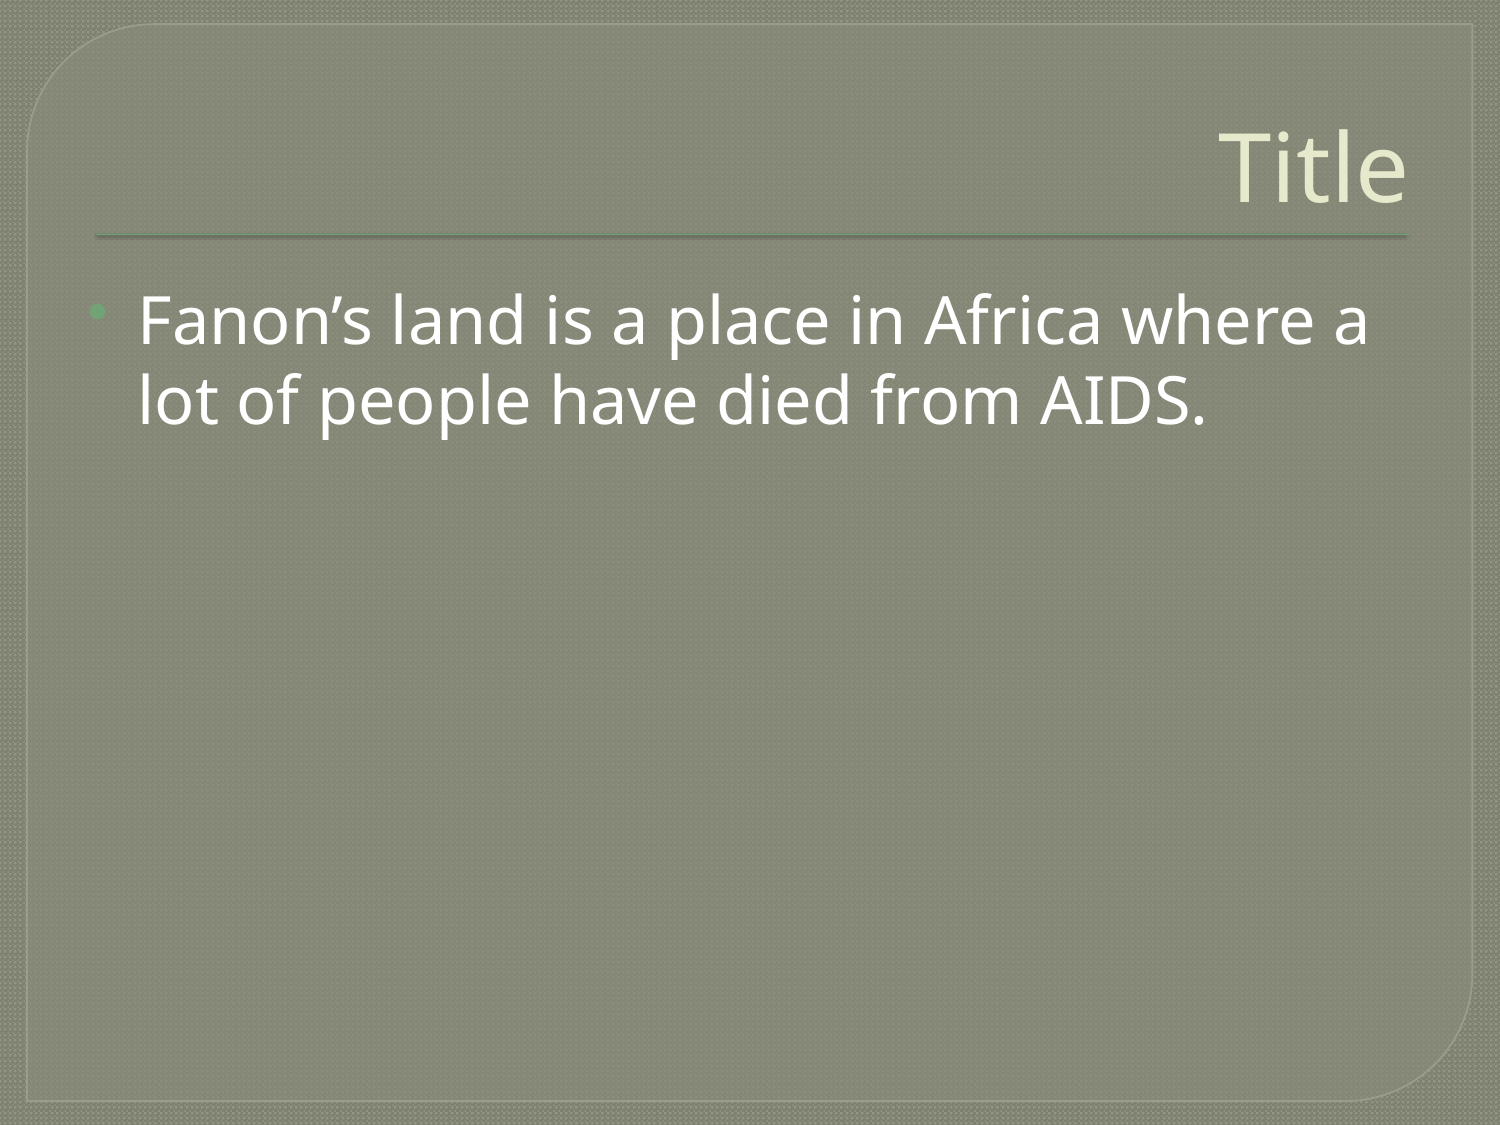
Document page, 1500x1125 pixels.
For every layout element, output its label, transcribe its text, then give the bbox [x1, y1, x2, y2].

list Fanon’s land is a place in Africa where a lot of people have died from AIDS. [75, 270, 1425, 1013]
title Title [75, 41, 1425, 230]
